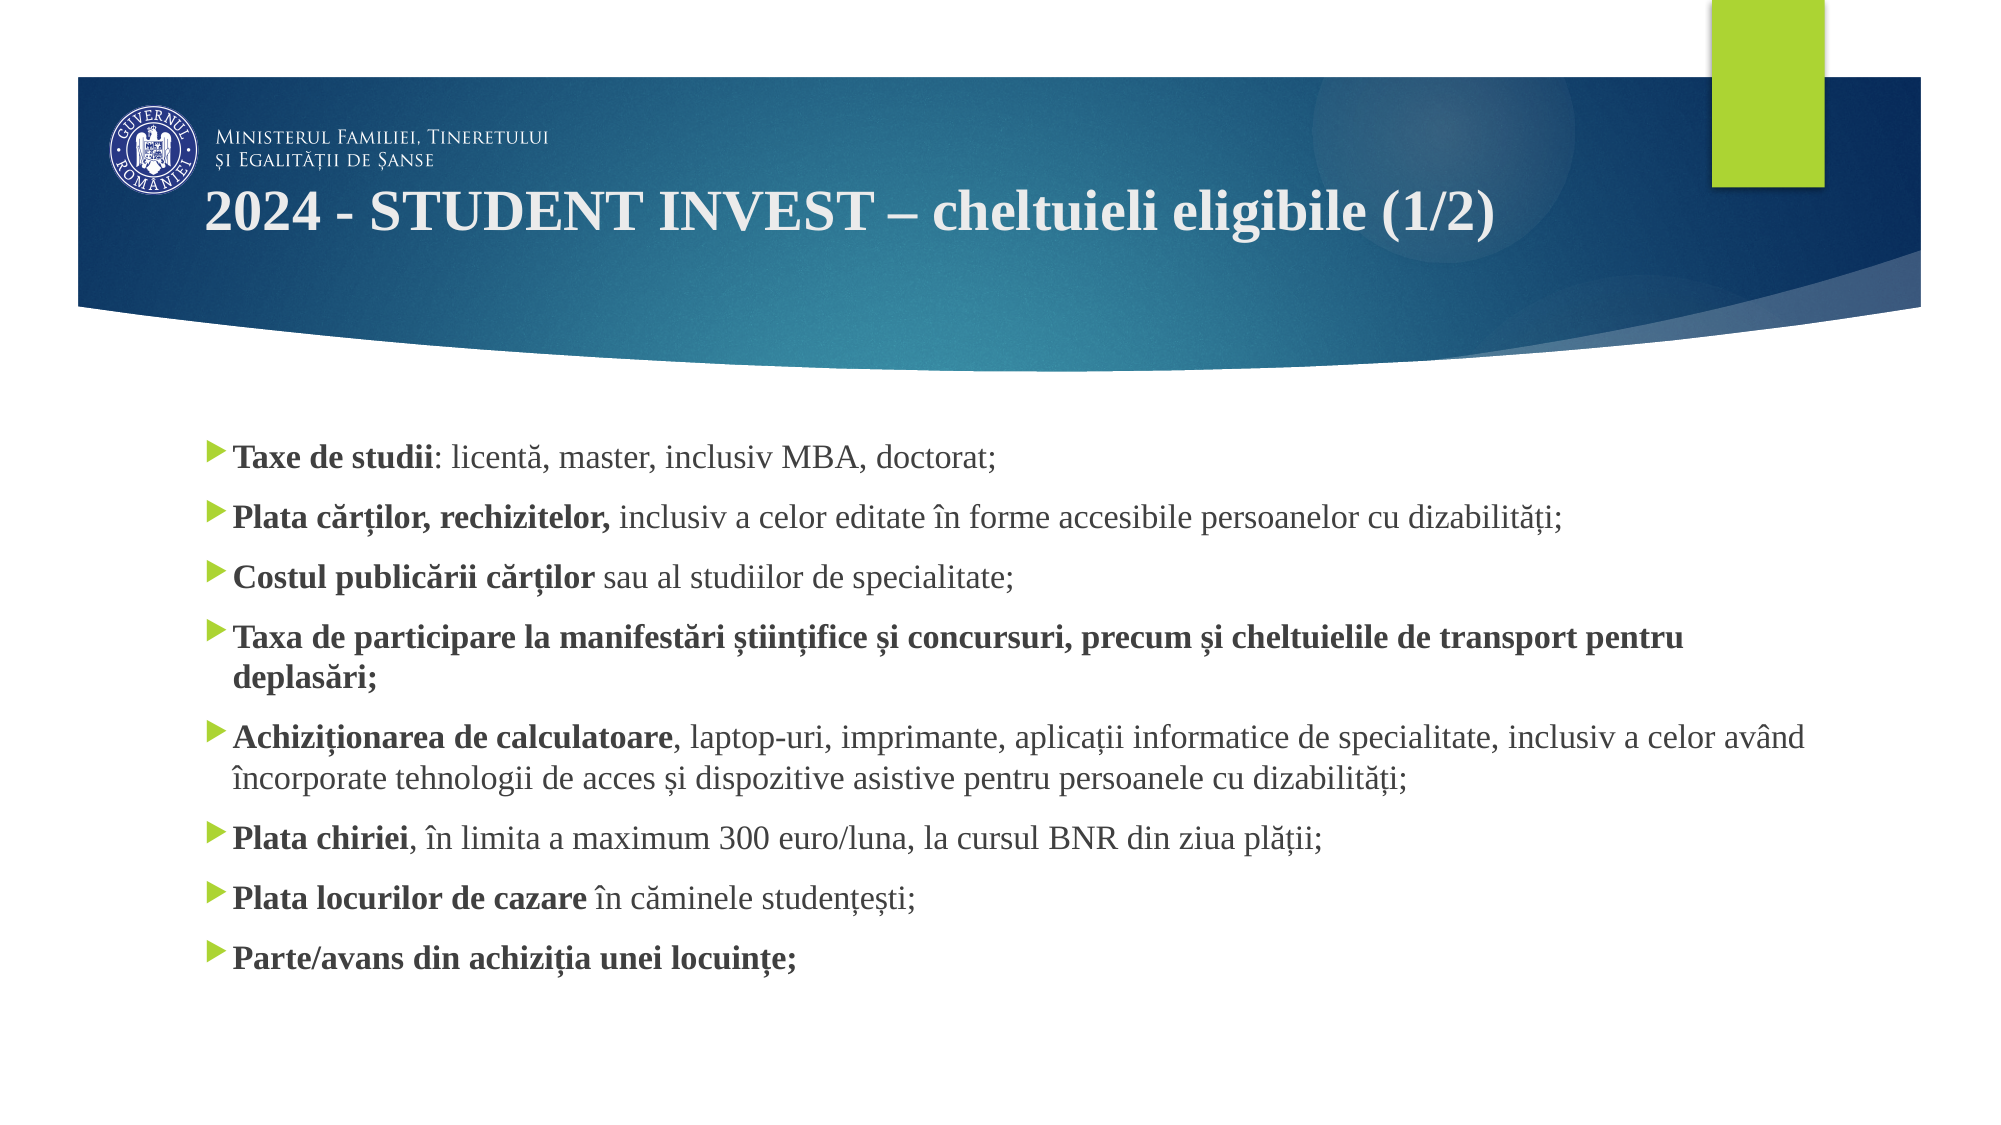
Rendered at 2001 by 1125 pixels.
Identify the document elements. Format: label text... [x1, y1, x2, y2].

title 2024 - STUDENT INVEST – cheltuieli eligibile (1/2) [189, 137, 1627, 276]
list Taxe de studii: licentă, master, inclusiv MBA, doctorat; Plata cărților, rechizitelor, inclusiv a celor editate în forme accesibile persoanelor cu dizabilități; Costul publicării cărților sau al studiilor de specialitate; Taxa de participare la manifestări științifice și concursuri, precum și cheltuielile de transport pentru deplasări; Achiziționarea de calculatoare, laptop-uri, imprimante, aplicații informatice de specialitate, inclusiv a celor având încorporate tehnologii de acces și dispozitive asistive pentru persoanele cu dizabilități; Plata chiriei, în limita a maximum 300 euro/luna, la cursul BNR din ziua plății; Plata locurilor de cazare în căminele studențești; Parte/avans din achiziția unei locuințe; [189, 427, 1853, 988]
picture [109, 105, 548, 195]
